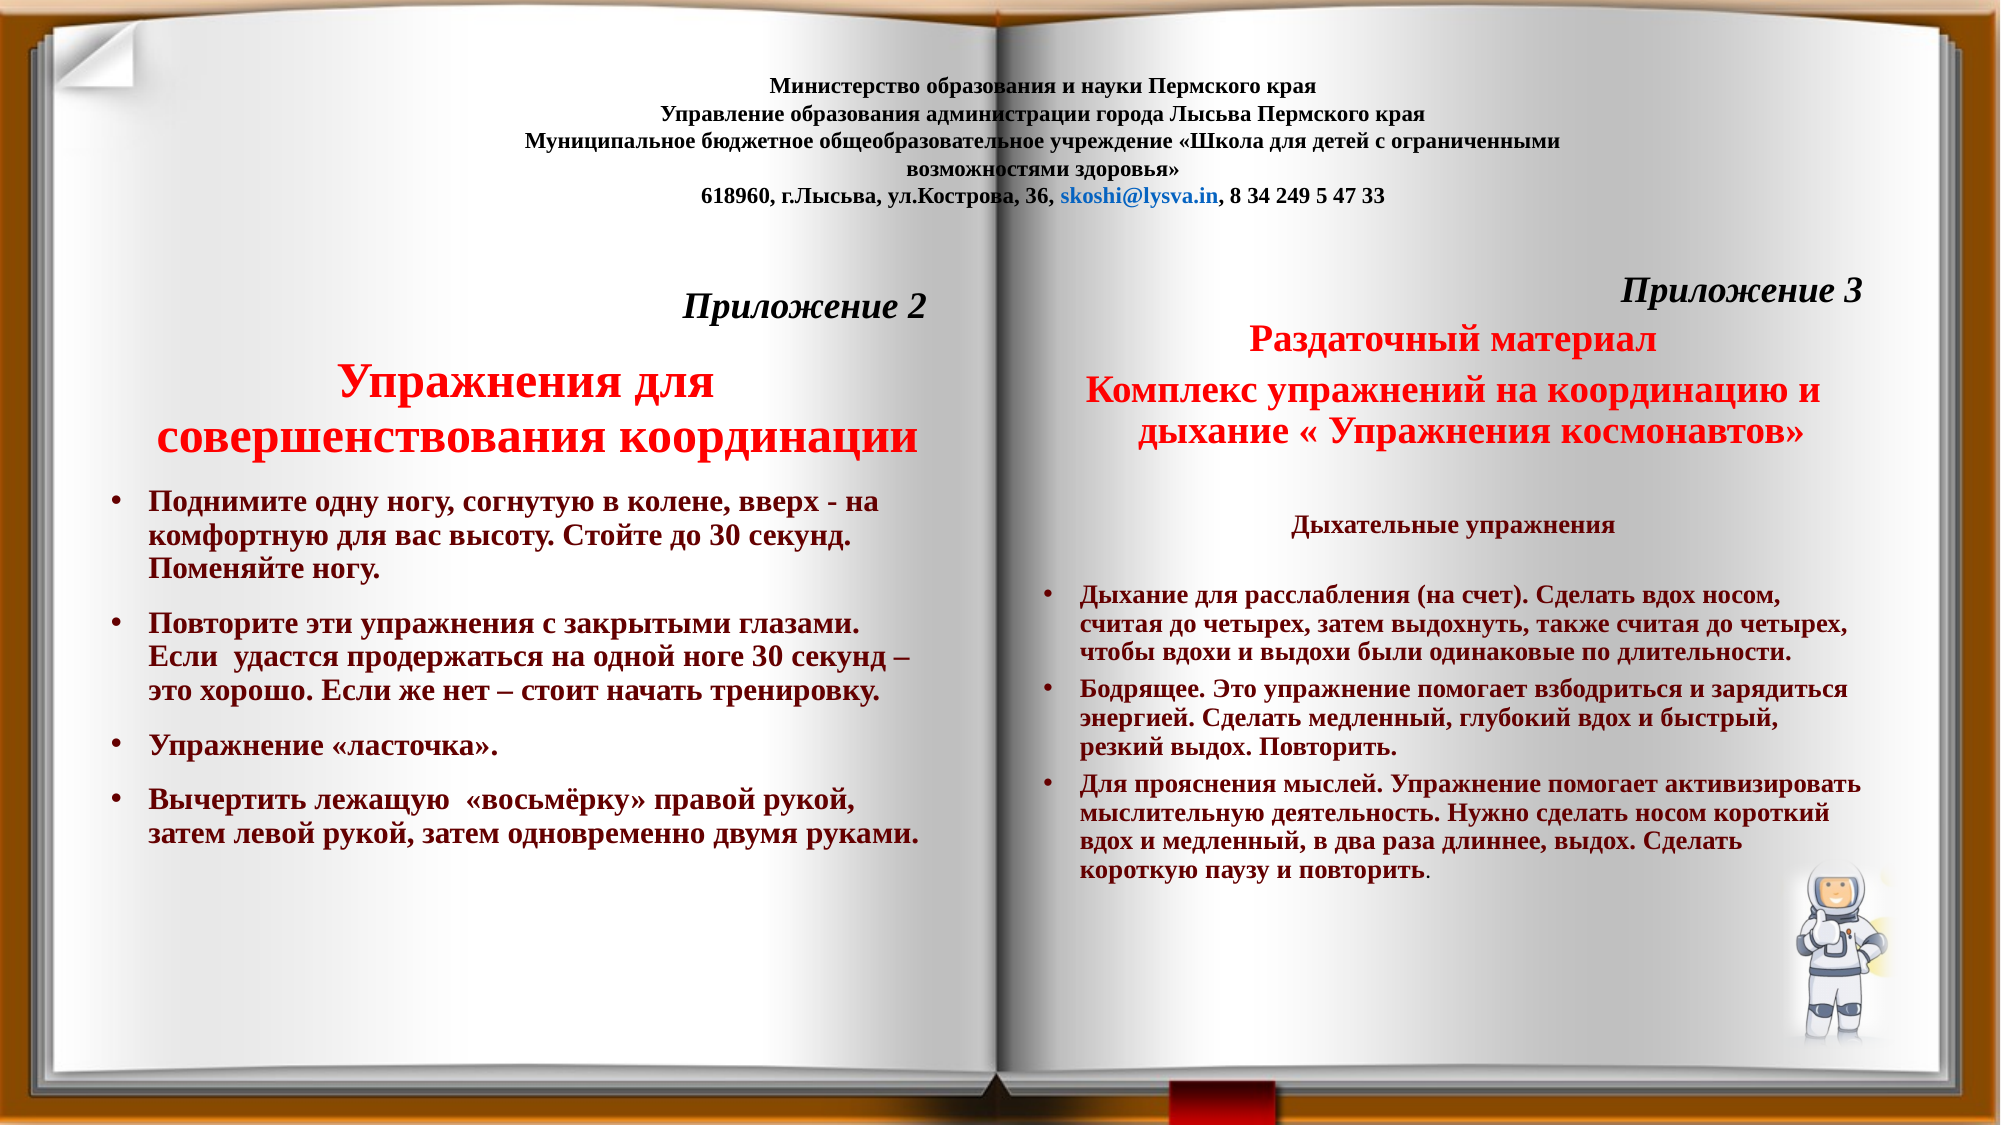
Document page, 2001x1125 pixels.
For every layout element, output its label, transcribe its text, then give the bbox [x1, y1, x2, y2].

list Приложение 3 Раздаточный материал Комплекс упражнений на координацию и дыхание « Упражнения космонавтов» Дыхательные упражнения Дыхание для расслабления (на счет). Сделать вдох носом, считая до четырех, затем выдохнуть, также считая до четырех, чтобы вдохи и выдохи были одинаковые по длительности. Бодрящее. Это упражнение помогает взбодриться и зарядиться энергией. Сделать медленный, глубокий вдох и быстрый, резкий выдох. Повторить. Для прояснения мыслей. Упражнение помогает активизировать мыслительную деятельность. Нужно сделать носом короткий вдох и медленный, в два раза длиннее, выдох. Сделать короткую паузу и повторить. [1028, 262, 1879, 906]
list Приложение 2 Упражнения для совершенствования координации Поднимите одну ногу, согнутую в колене, вверх - на комфортную для вас высоту. Стойте до 30 секунд. Поменяйте ногу. Повторите эти упражнения с закрытыми глазами. Если удастся продержаться на одной ноге 30 секунд – это хорошо. Если же нет – стоит начать тренировку. Упражнение «ласточка». Вычертить лежащую «восьмёрку» правой рукой, затем левой рукой, затем одновременно двумя руками. [95, 282, 942, 887]
picture [0, 0, 2001, 1125]
text_box Министерство образования и науки Пермского края Управление образования администрации города Лысьва Пермского края Муниципальное бюджетное общеобразовательное учреждение «Школа для детей с ограниченными возможностями здоровья» 618960, г.Лысьва, ул.Кострова, 36, skoshi@lysva.in, 8 34 249 5 47 33 [492, 63, 1594, 216]
